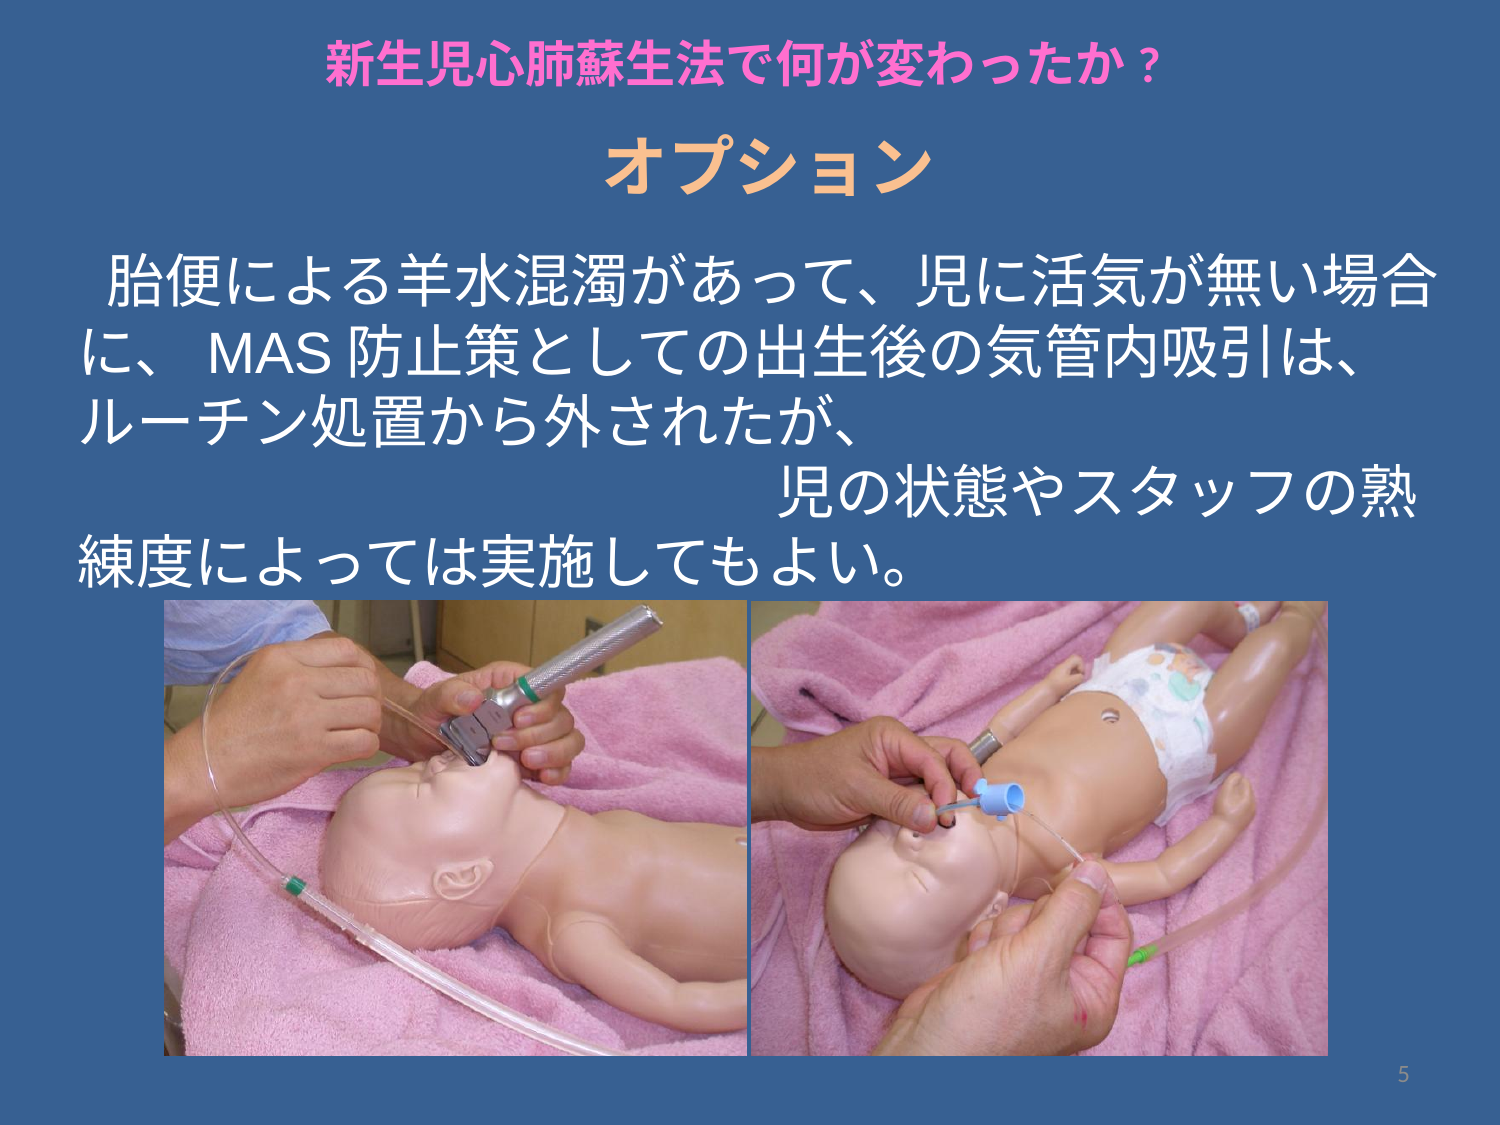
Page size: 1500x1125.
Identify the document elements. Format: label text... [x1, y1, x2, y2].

text_box 胎便による羊水混濁があって、児に活気が無い場合に、MAS防止策としての出生後の気管内吸引は、ルーチン処置から外されたが、 児の状態やスタッフの熟練度によっては実施してもよい。 [24, 228, 1475, 603]
text_box オプション [586, 117, 950, 212]
picture [24, 600, 1328, 1056]
slide_number 5 [1074, 1042, 1425, 1103]
text_box 新生児心肺蘇生法で何が変わったか? [310, 24, 1176, 100]
